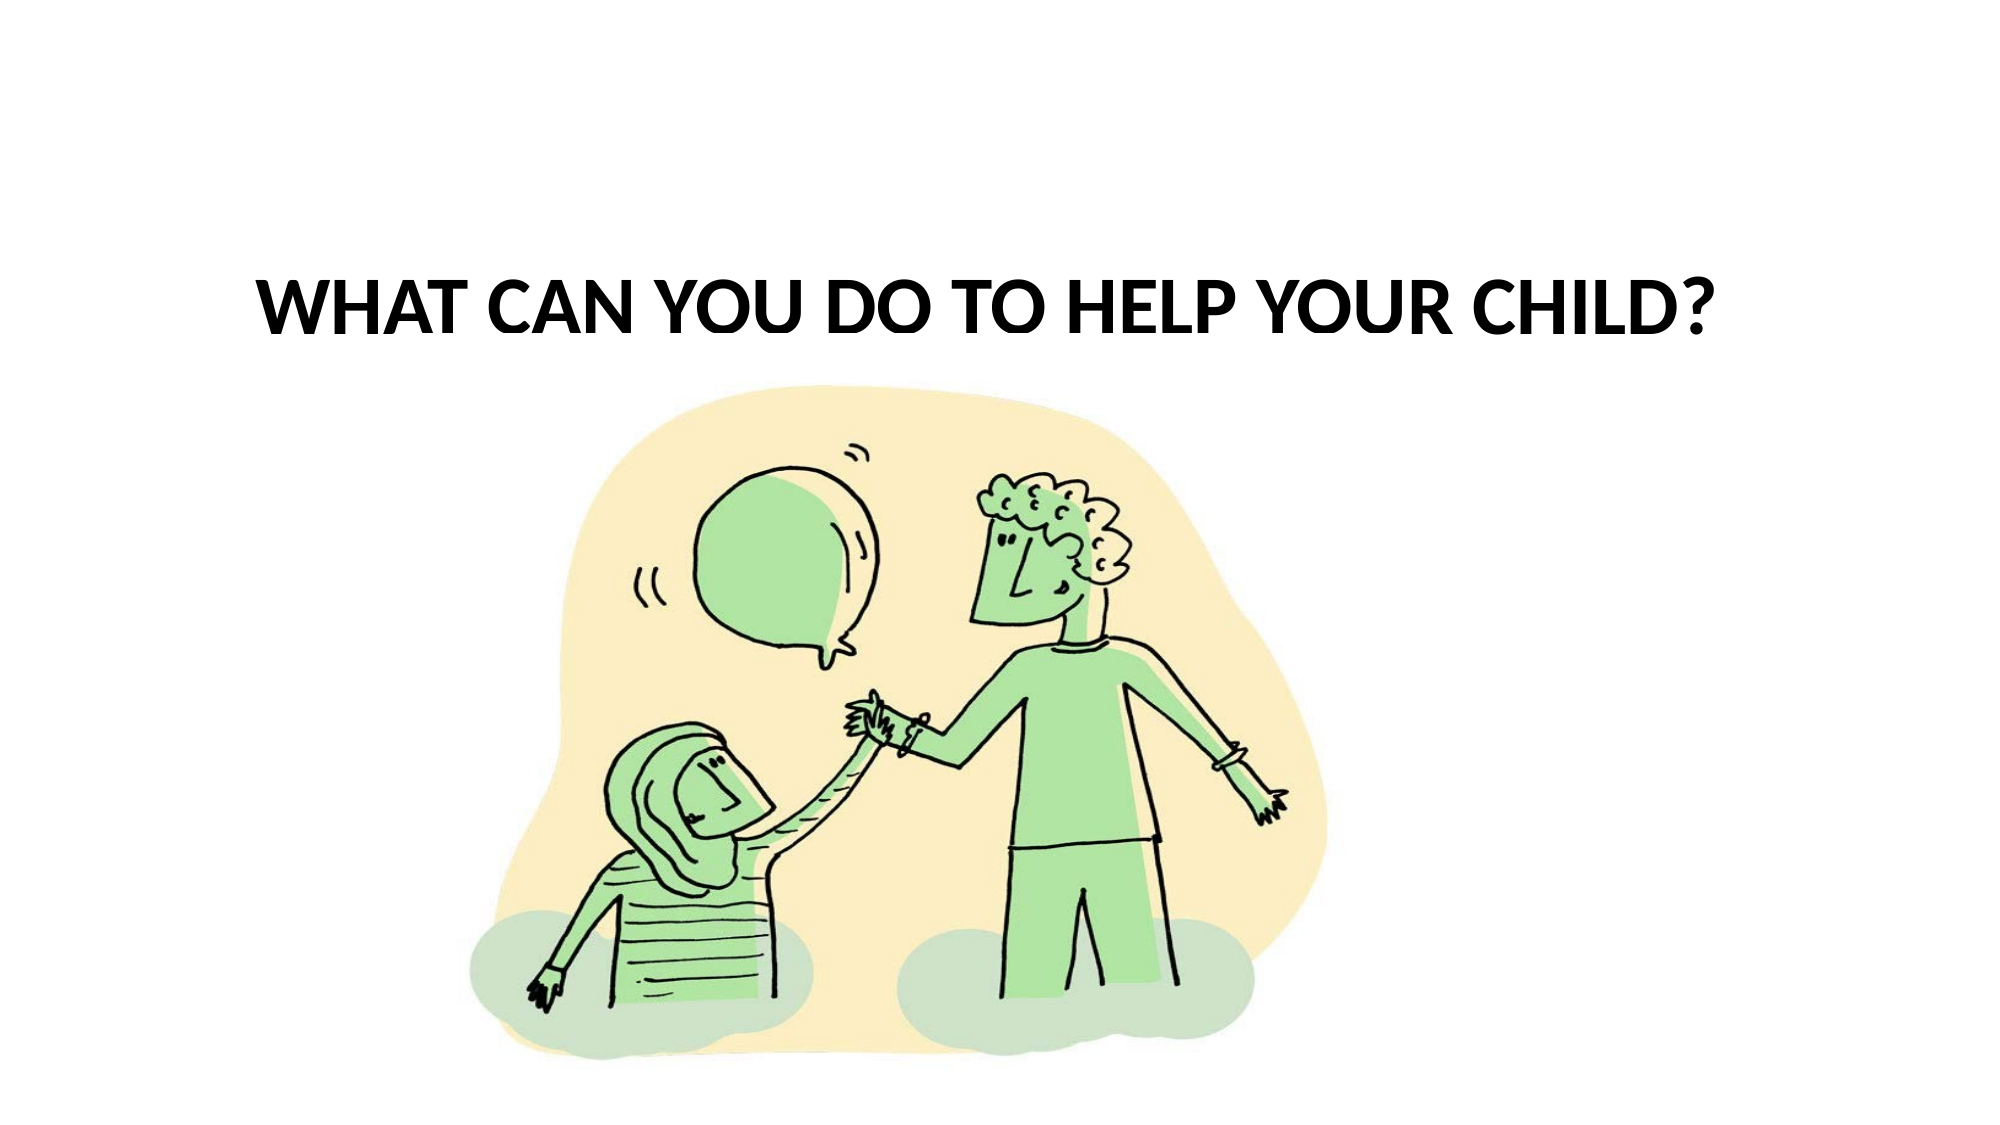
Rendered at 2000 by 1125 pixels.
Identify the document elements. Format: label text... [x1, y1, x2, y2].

list What can you do to help your child? [87, 243, 1887, 634]
picture [420, 332, 1402, 1121]
